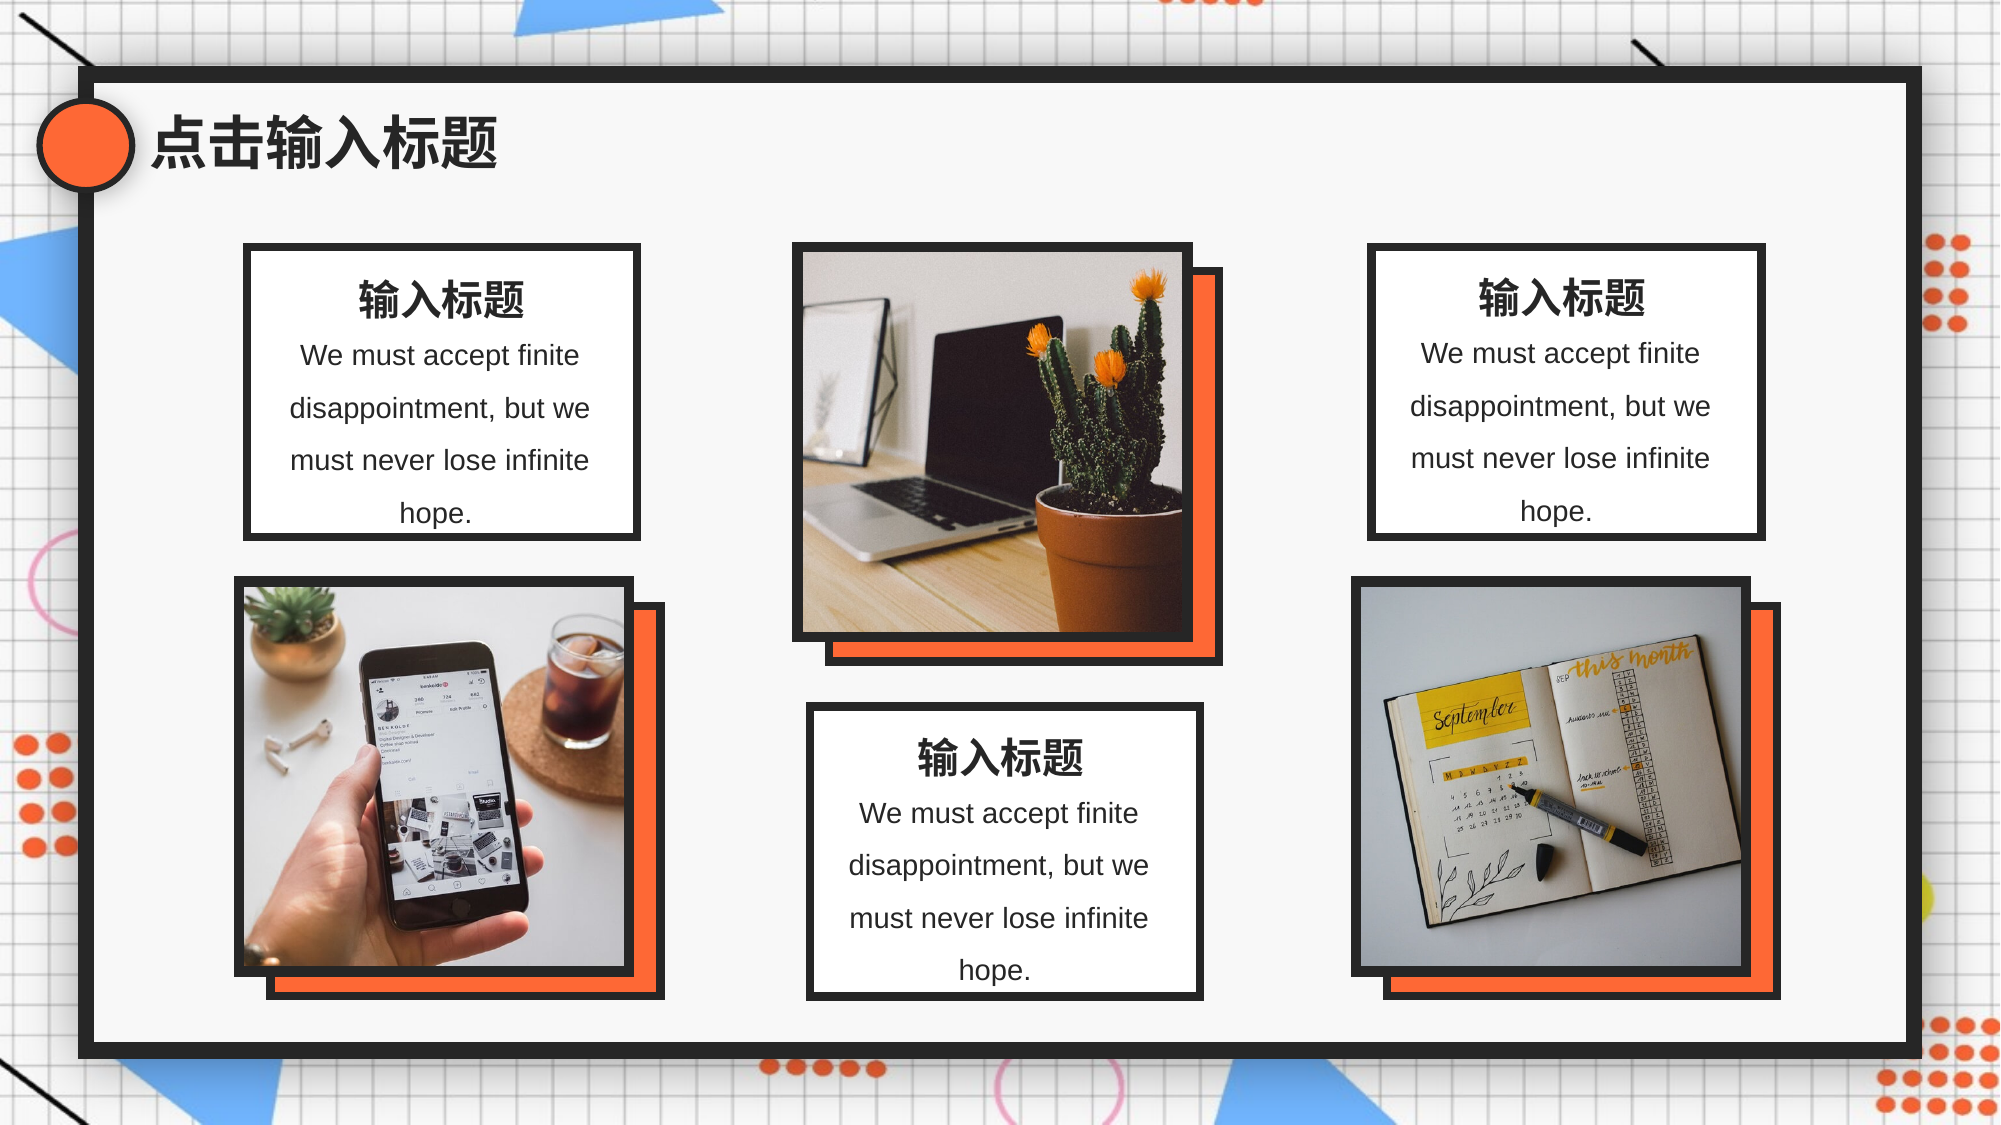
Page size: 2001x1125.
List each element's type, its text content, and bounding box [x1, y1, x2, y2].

picture [0, 0, 2001, 1125]
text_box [1355, 581, 1778, 997]
text_box 输入标题 [1464, 264, 1661, 330]
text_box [39, 99, 516, 191]
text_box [239, 246, 1219, 997]
text_box We must accept finite disappointment, but we must never lose infinite hope. [1371, 309, 1750, 535]
text_box [1370, 246, 1763, 538]
text_box [85, 73, 1915, 1051]
